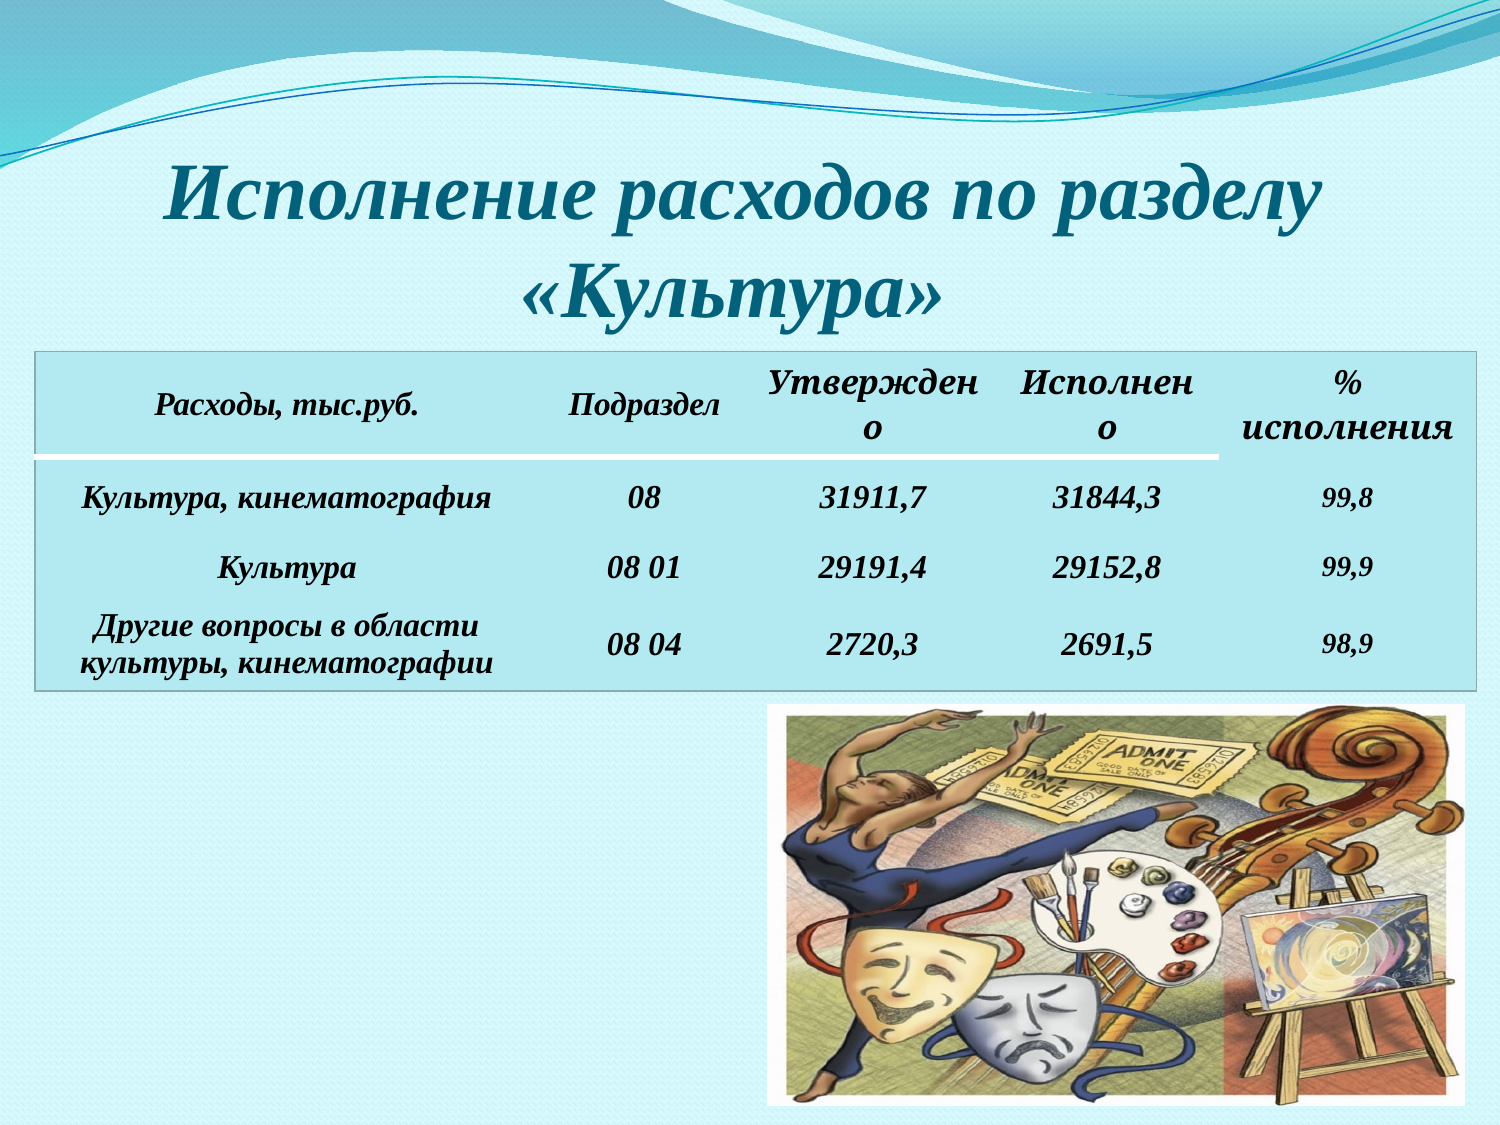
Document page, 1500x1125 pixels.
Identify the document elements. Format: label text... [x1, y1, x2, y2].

table_cell Культура, кинематография [36, 460, 539, 538]
table_header Утверждено [750, 352, 996, 454]
table_cell 2691,5 [996, 597, 1219, 690]
table_header Расходы, тыс.руб. [36, 352, 539, 454]
table_cell 31844,3 [996, 460, 1219, 538]
table_cell 29152,8 [996, 538, 1219, 597]
table_cell 2720,3 [750, 597, 996, 690]
table_cell 99,9 [1219, 538, 1476, 597]
table_header % исполнения [1219, 352, 1476, 457]
table_cell Культура [36, 538, 539, 597]
table_cell 31911,7 [750, 460, 996, 538]
table_cell 29191,4 [750, 538, 996, 597]
table_header Исполнено [996, 352, 1219, 454]
table_cell 08 [539, 460, 750, 538]
table_cell 08 04 [539, 597, 750, 690]
table_header Подраздел [539, 352, 750, 454]
picture [767, 703, 1466, 1107]
table_cell 08 01 [539, 538, 750, 597]
title Исполнение расходов по разделу «Культура» [23, 128, 1465, 446]
table_cell 98,9 [1219, 597, 1476, 690]
table_cell 99,8 [1219, 457, 1476, 538]
table_cell Другие вопросы в области культуры, кинематографии [36, 597, 539, 690]
